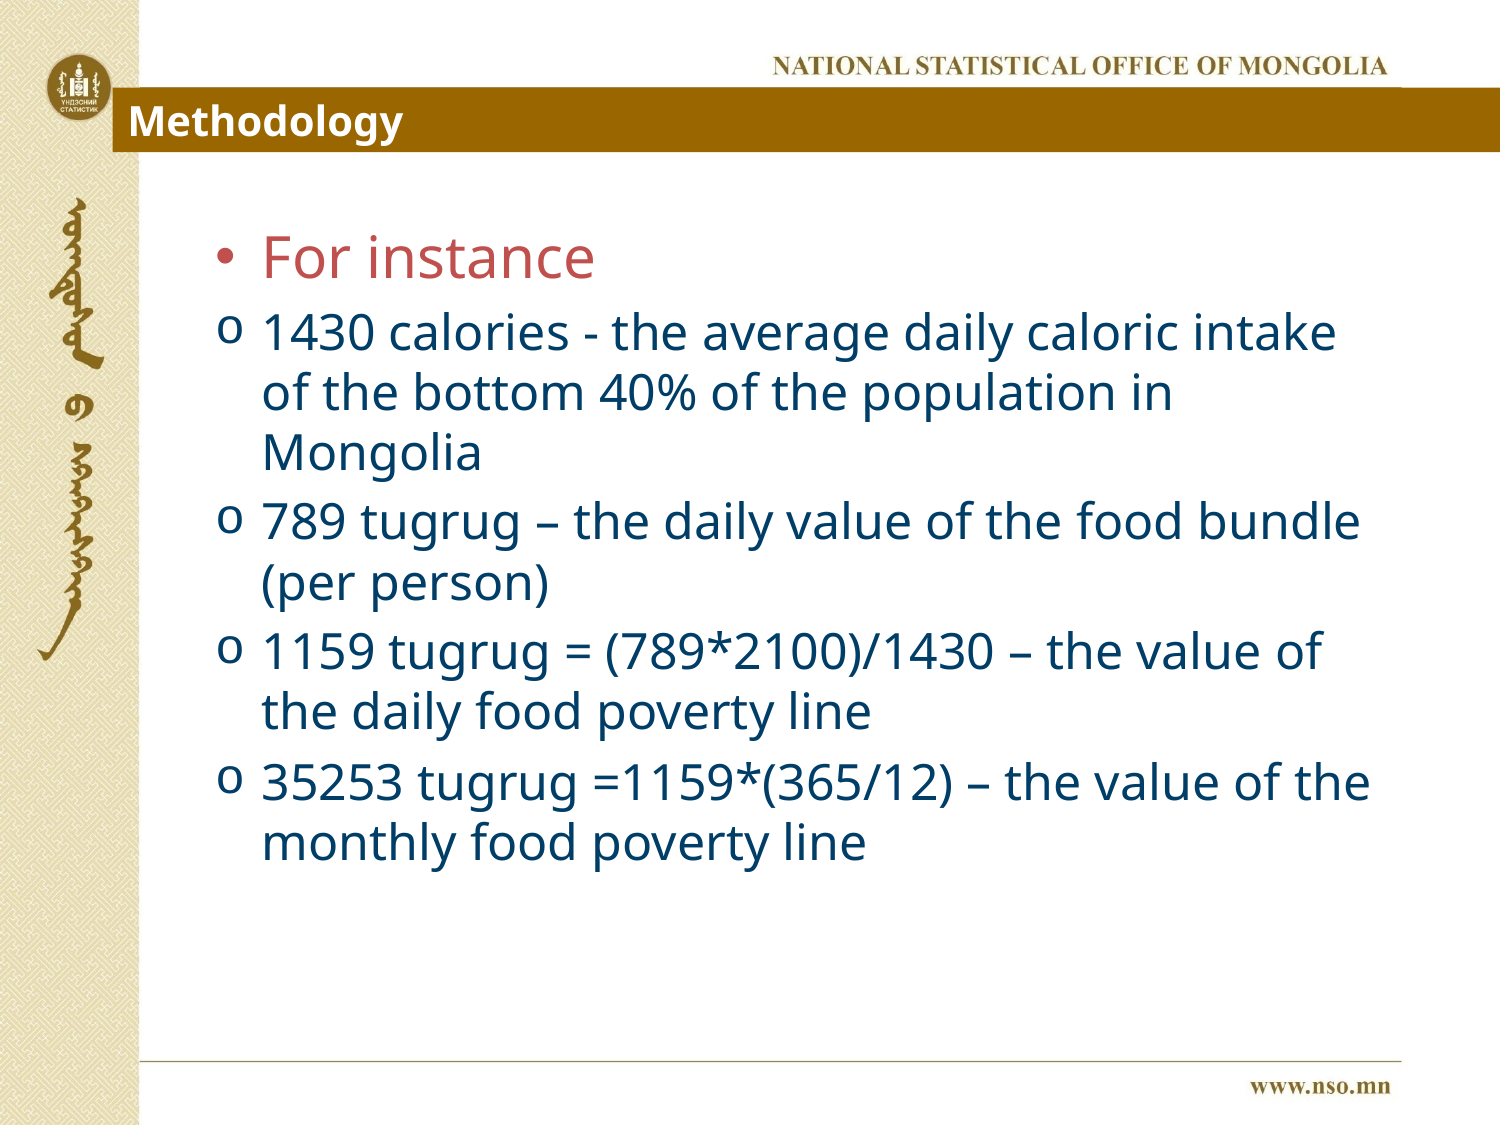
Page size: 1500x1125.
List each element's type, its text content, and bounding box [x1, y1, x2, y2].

picture [0, 0, 1500, 1125]
text_box Methodology [112, 87, 1500, 153]
list For instance 1430 calories - the average daily caloric intake of the bottom 40% of the population in Mongolia 789 tugrug – the daily value of the food bundle (per person) 1159 tugrug = (789*2100)/1430 – the value of the daily food poverty line 35253 tugrug =1159*(365/12) – the value of the monthly food poverty line [124, 212, 1388, 938]
